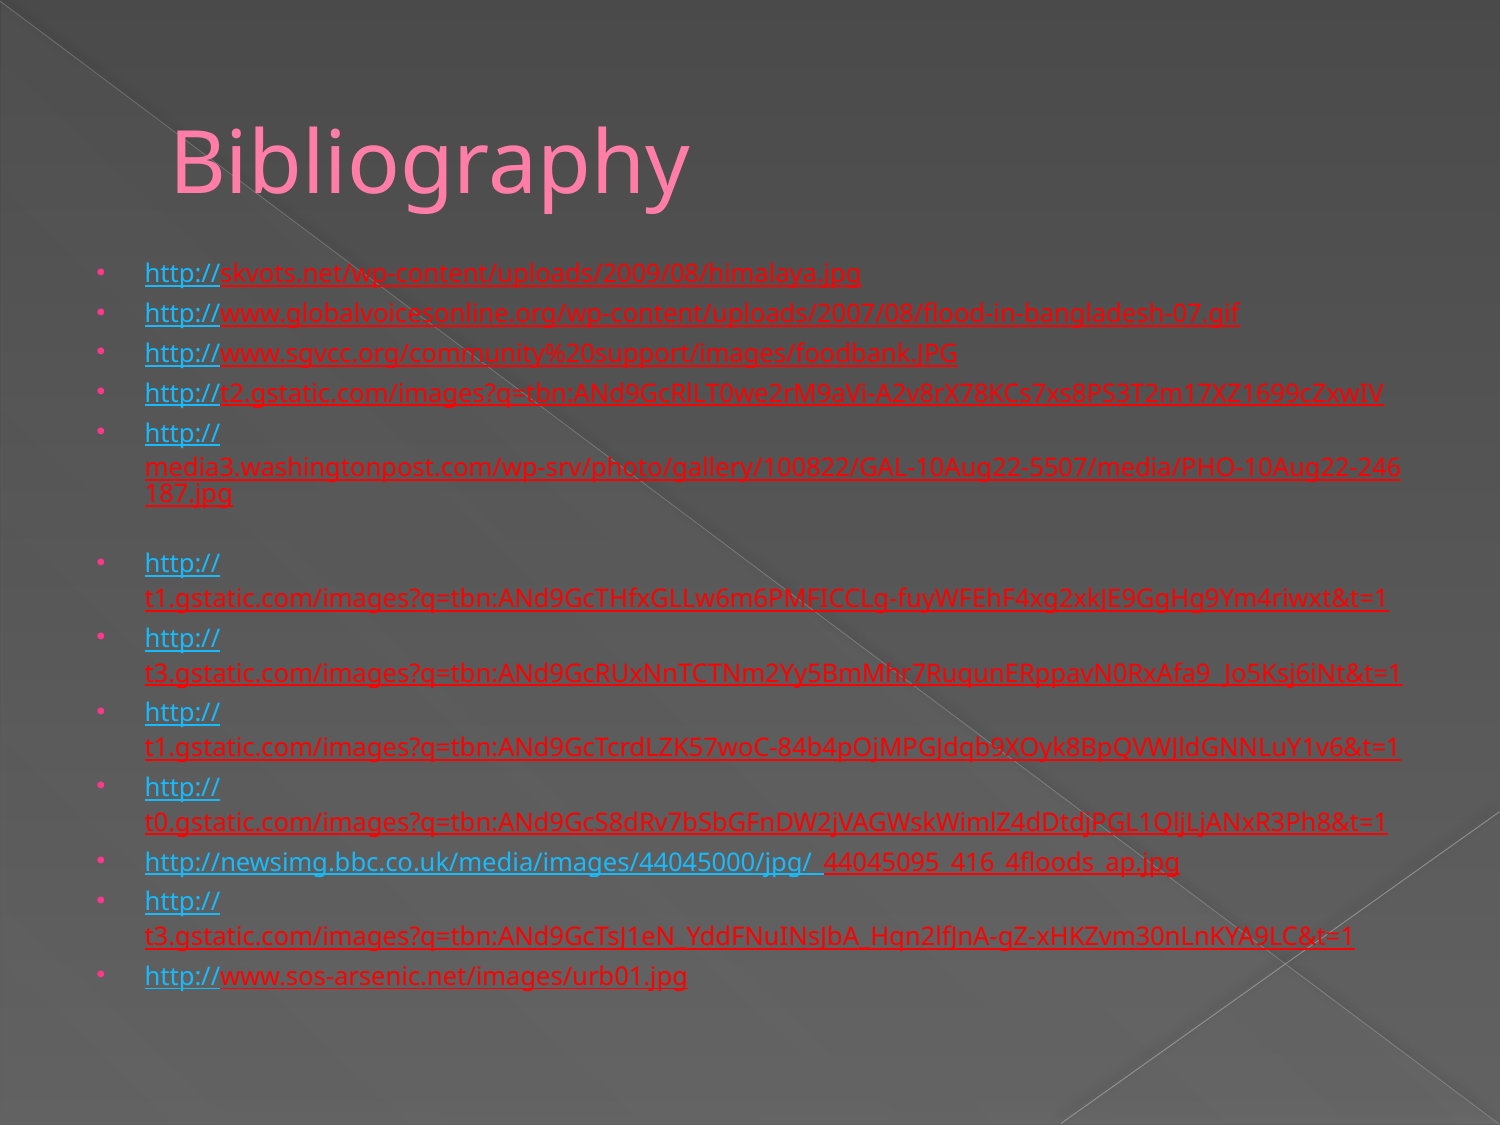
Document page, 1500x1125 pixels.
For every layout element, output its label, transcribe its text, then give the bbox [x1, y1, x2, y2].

list http://skvots.net/wp-content/uploads/2009/08/himalaya.jpg http://www.globalvoicesonline.org/wp-content/uploads/2007/08/flood-in-bangladesh-07.gif http://www.sgvcc.org/community%20support/images/foodbank.JPG http://t2.gstatic.com/images?q=tbn:ANd9GcRlLT0we2rM9aVi-A2v8rX78KCs7xs8PS3T2m17XZ1699cZxwIV http://media3.washingtonpost.com/wp-srv/photo/gallery/100822/GAL-10Aug22-5507/media/PHO-10Aug22-246187.jpg http://t1.gstatic.com/images?q=tbn:ANd9GcTHfxGLLw6m6PMFICCLg-fuyWFEhF4xg2xkJE9GgHg9Ym4riwxt&t=1 http://t3.gstatic.com/images?q=tbn:ANd9GcRUxNnTCTNm2Yy5BmMhr7RuqunERppavN0RxAfa9_Jo5Ksj6iNt&t=1 http://t1.gstatic.com/images?q=tbn:ANd9GcTcrdLZK57woC-84b4pOjMPGJdqb9XOyk8BpQVWJldGNNLuY1v6&t=1 http://t0.gstatic.com/images?q=tbn:ANd9GcS8dRv7bSbGFnDW2jVAGWskWimlZ4dDtdjPGL1QljLjANxR3Ph8&t=1 http://newsimg.bbc.co.uk/media/images/44045000/jpg/_44045095_416_4floods_ap.jpg http://t3.gstatic.com/images?q=tbn:ANd9GcTsJ1eN_YddFNuINsJbA_Hqn2lfJnA-gZ-xHKZvm30nLnKYA9LC&t=1 http://www.sos-arsenic.net/images/urb01.jpg [75, 249, 1425, 1125]
title Bibliography [75, 43, 1425, 249]
